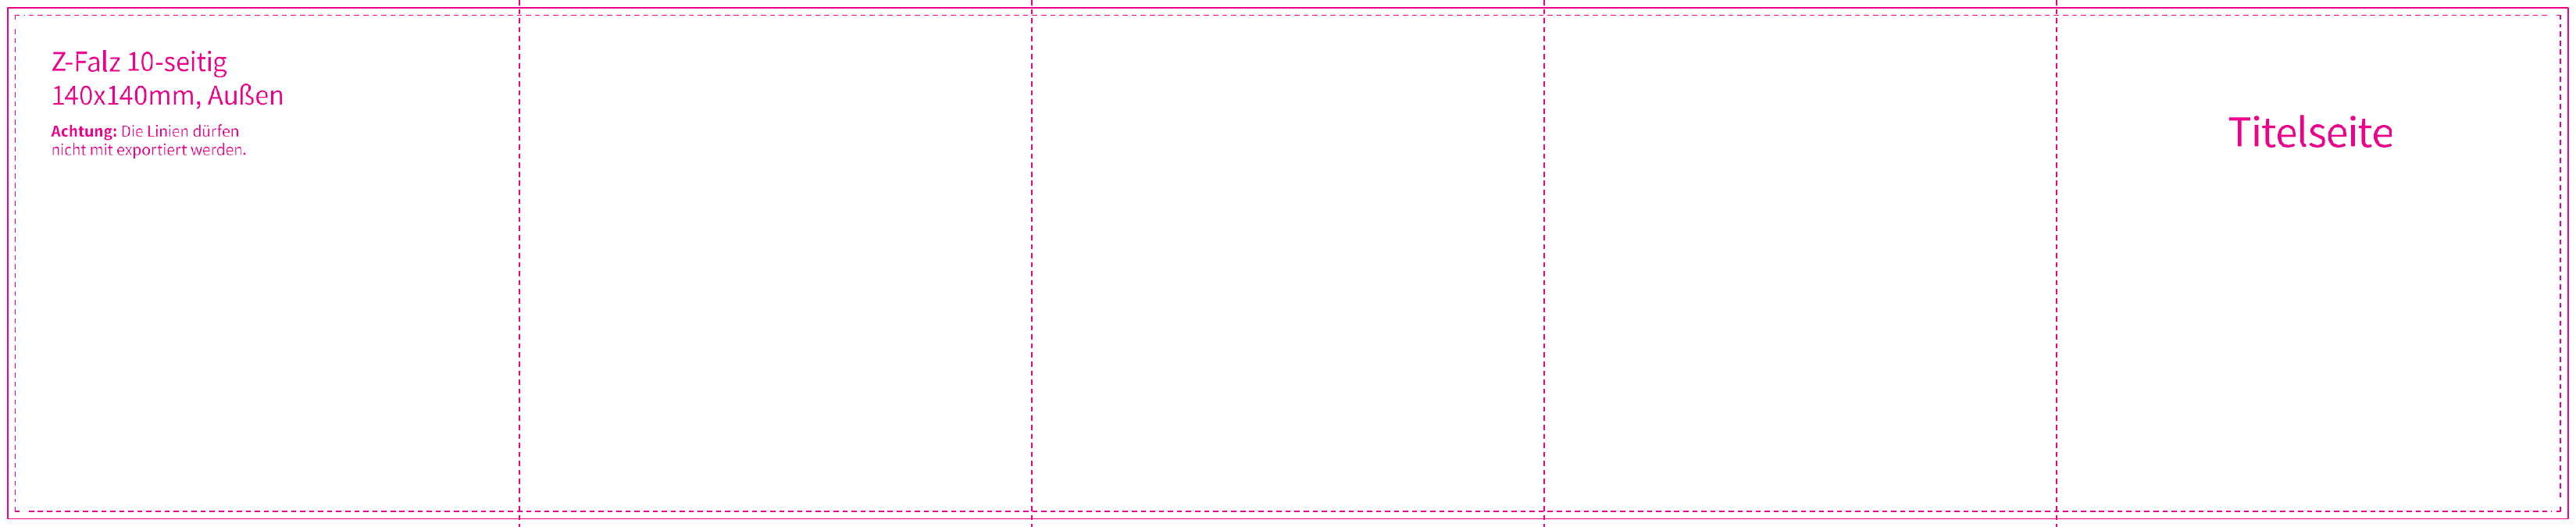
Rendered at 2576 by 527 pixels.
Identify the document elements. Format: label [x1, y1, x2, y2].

text_box [7, 0, 2569, 527]
